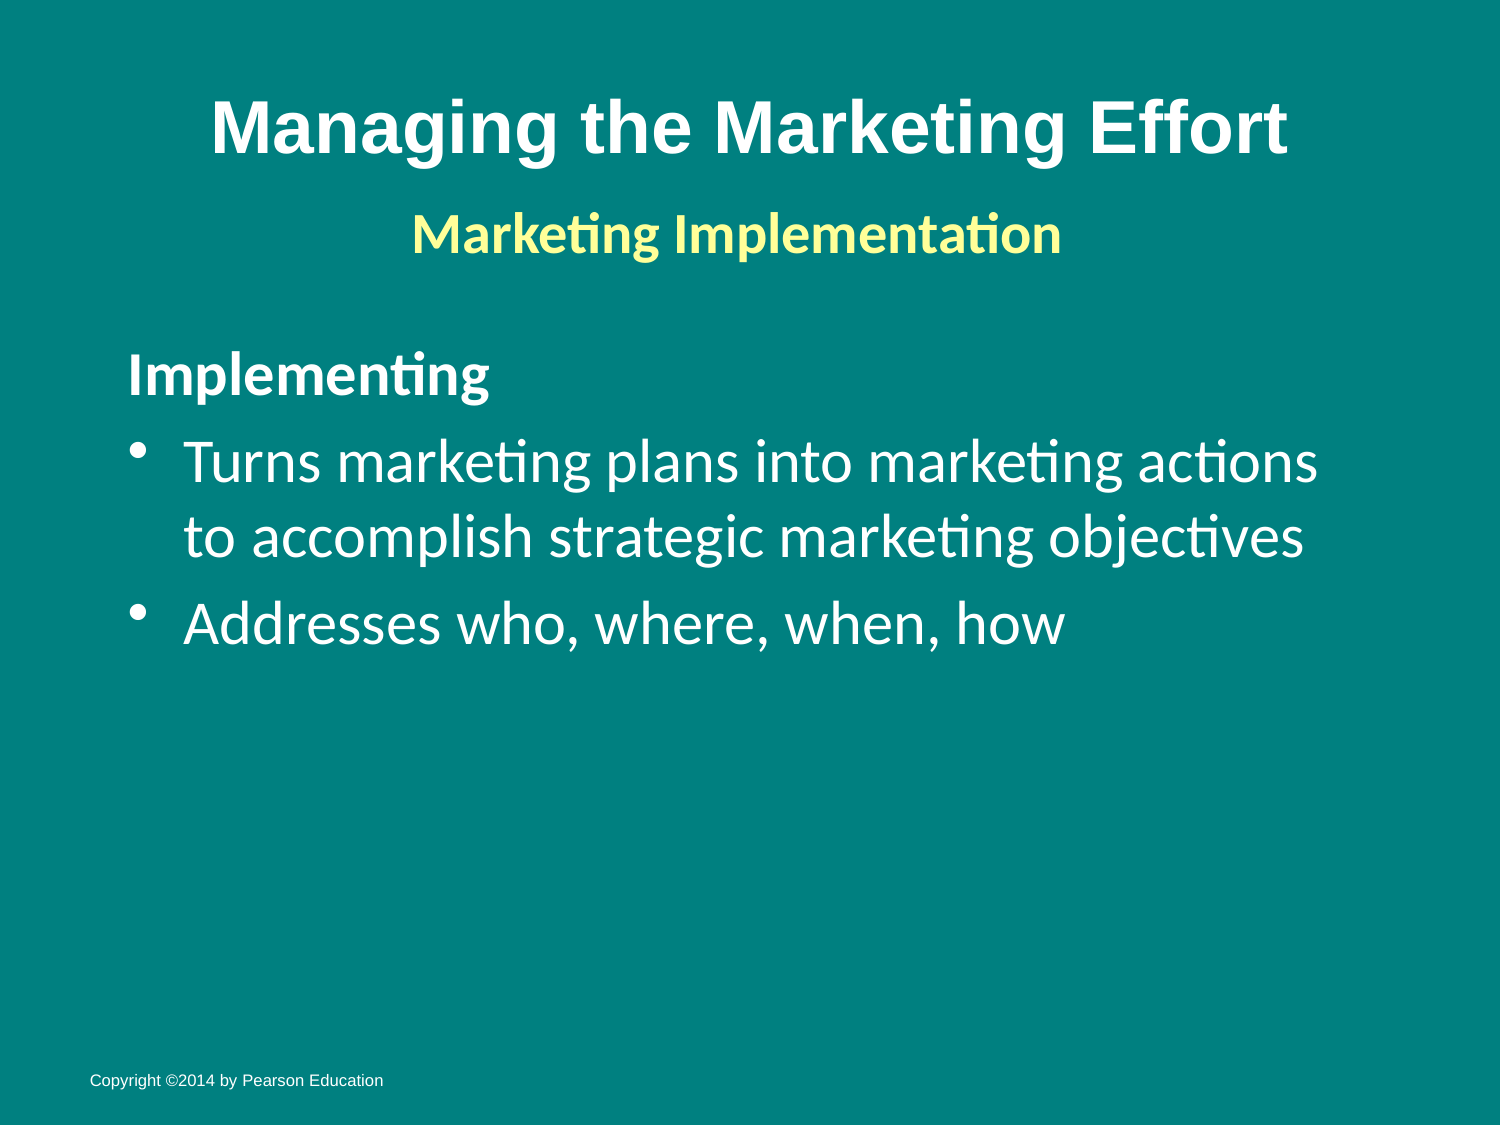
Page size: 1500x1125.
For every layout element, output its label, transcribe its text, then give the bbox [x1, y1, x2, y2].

list Marketing Implementation [149, 187, 1326, 251]
list Implementing Turns marketing plans into marketing actions to accomplish strategic marketing objectives Addresses who, where, when, how [112, 324, 1388, 1001]
title Managing the Marketing Effort [112, 37, 1388, 226]
text_box Copyright ©2014 by Pearson Education [74, 1062, 825, 1098]
